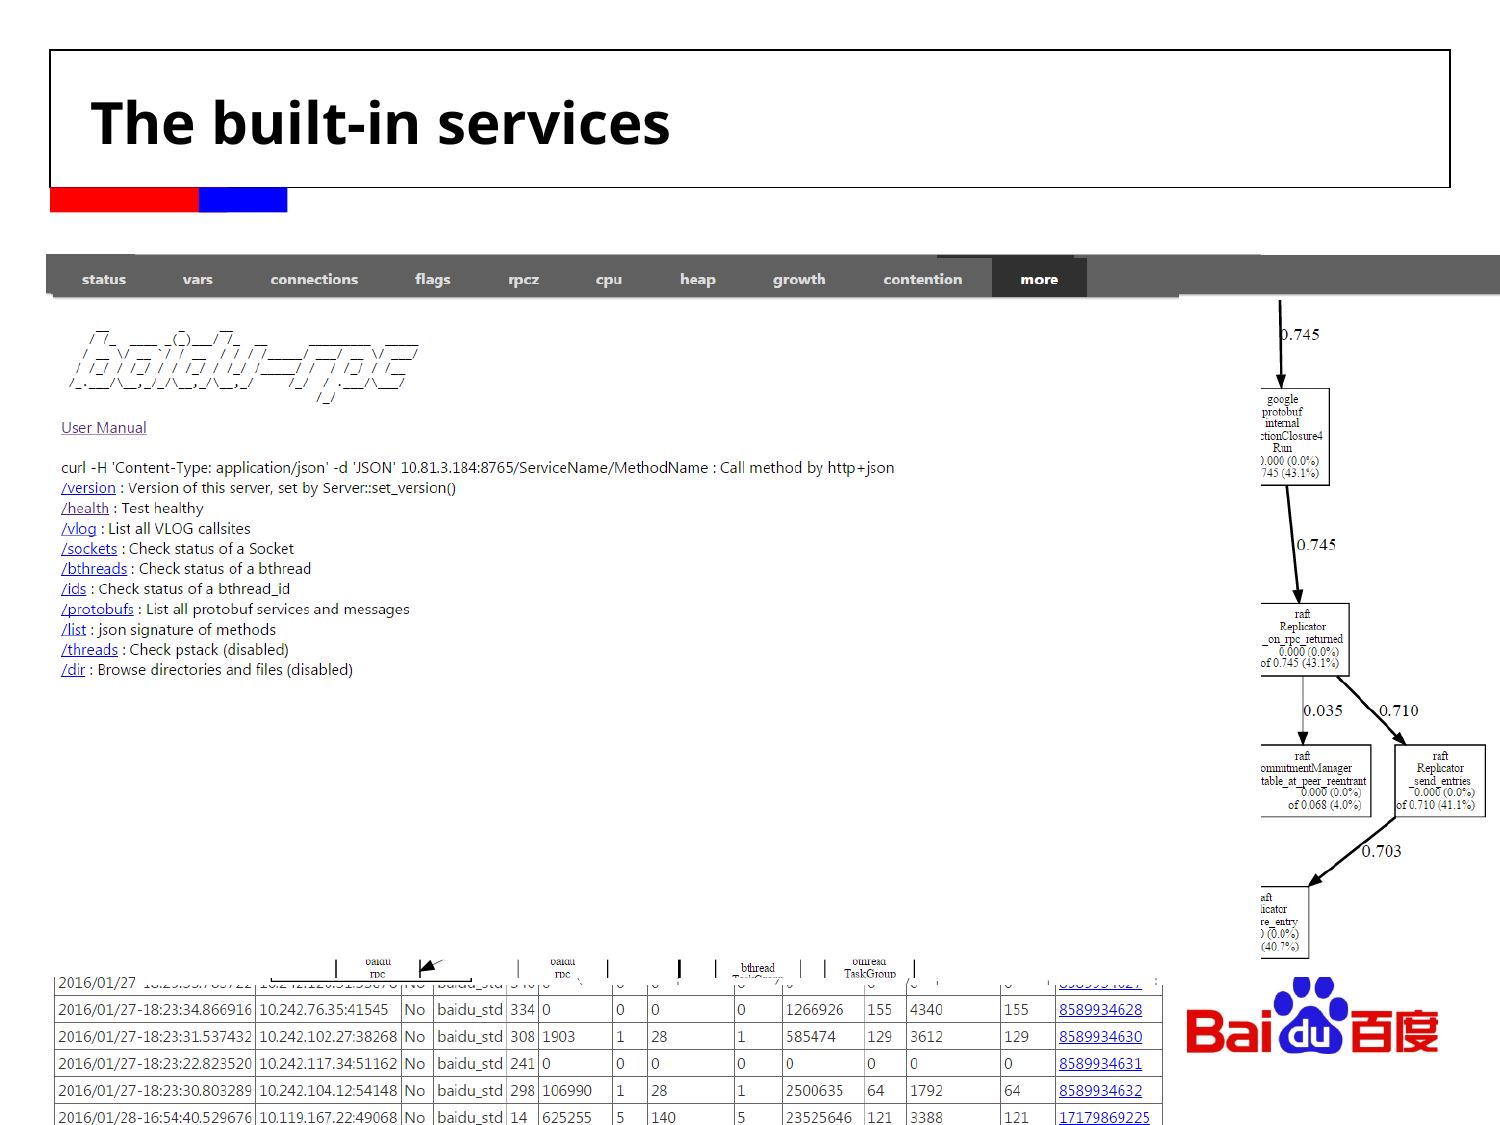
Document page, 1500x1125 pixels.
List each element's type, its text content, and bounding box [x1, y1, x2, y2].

picture [46, 254, 1500, 1125]
title The built-in services [74, 56, 1426, 185]
